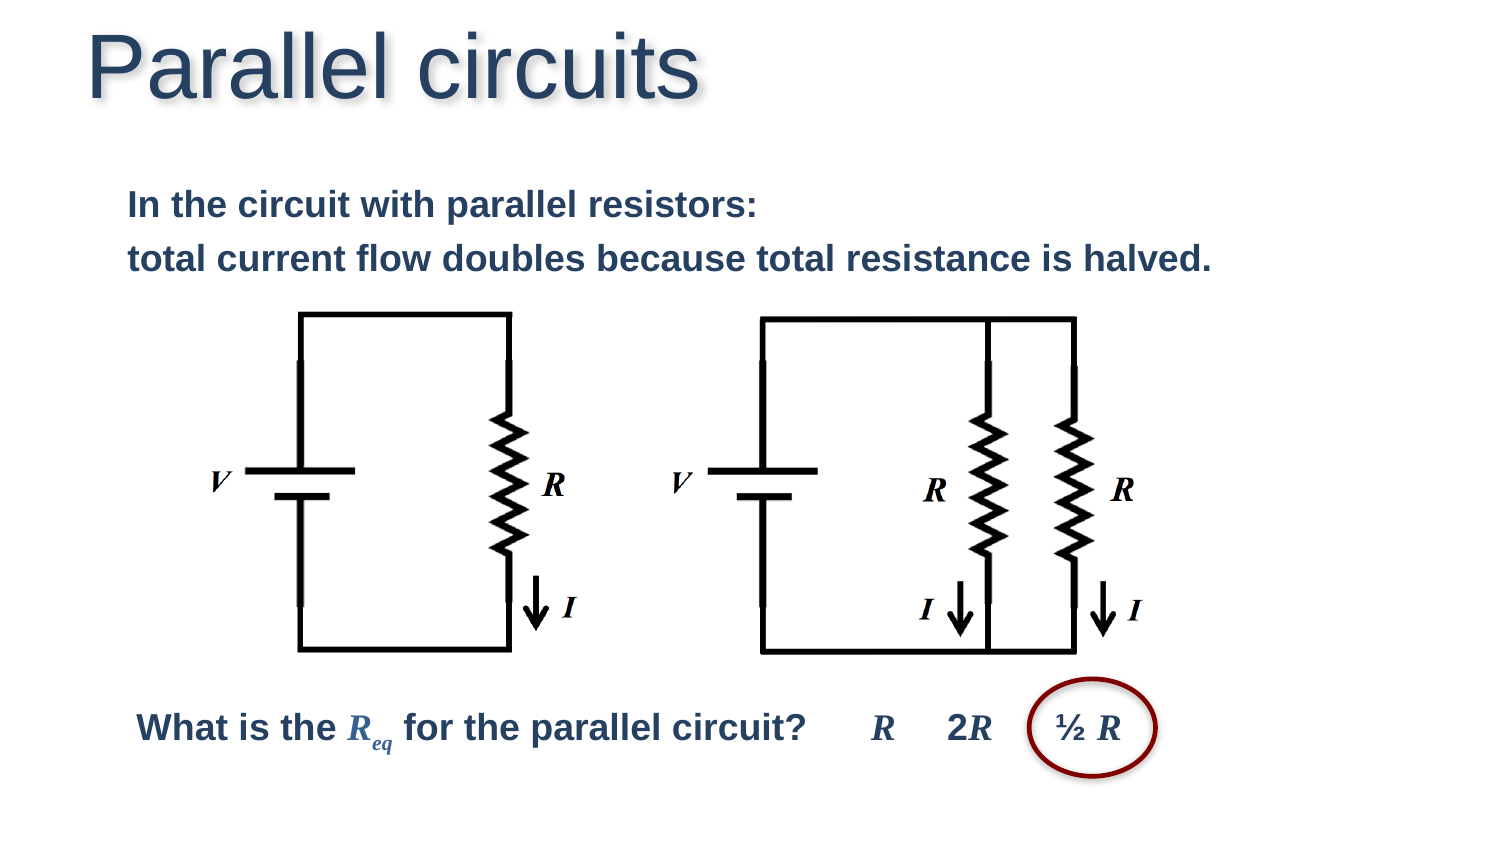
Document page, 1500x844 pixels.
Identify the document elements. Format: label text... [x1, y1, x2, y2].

text_box What is the Req for the parallel circuit? R 2R ½ R [121, 685, 1310, 762]
text_box Parallel circuits [70, 0, 728, 206]
text_box In the circuit with parallel resistors: total current flow doubles because total resistance is halved. [112, 163, 1241, 286]
picture [190, 304, 1155, 663]
text_box [1059, 678, 1125, 685]
text_box [1046, 762, 1139, 778]
